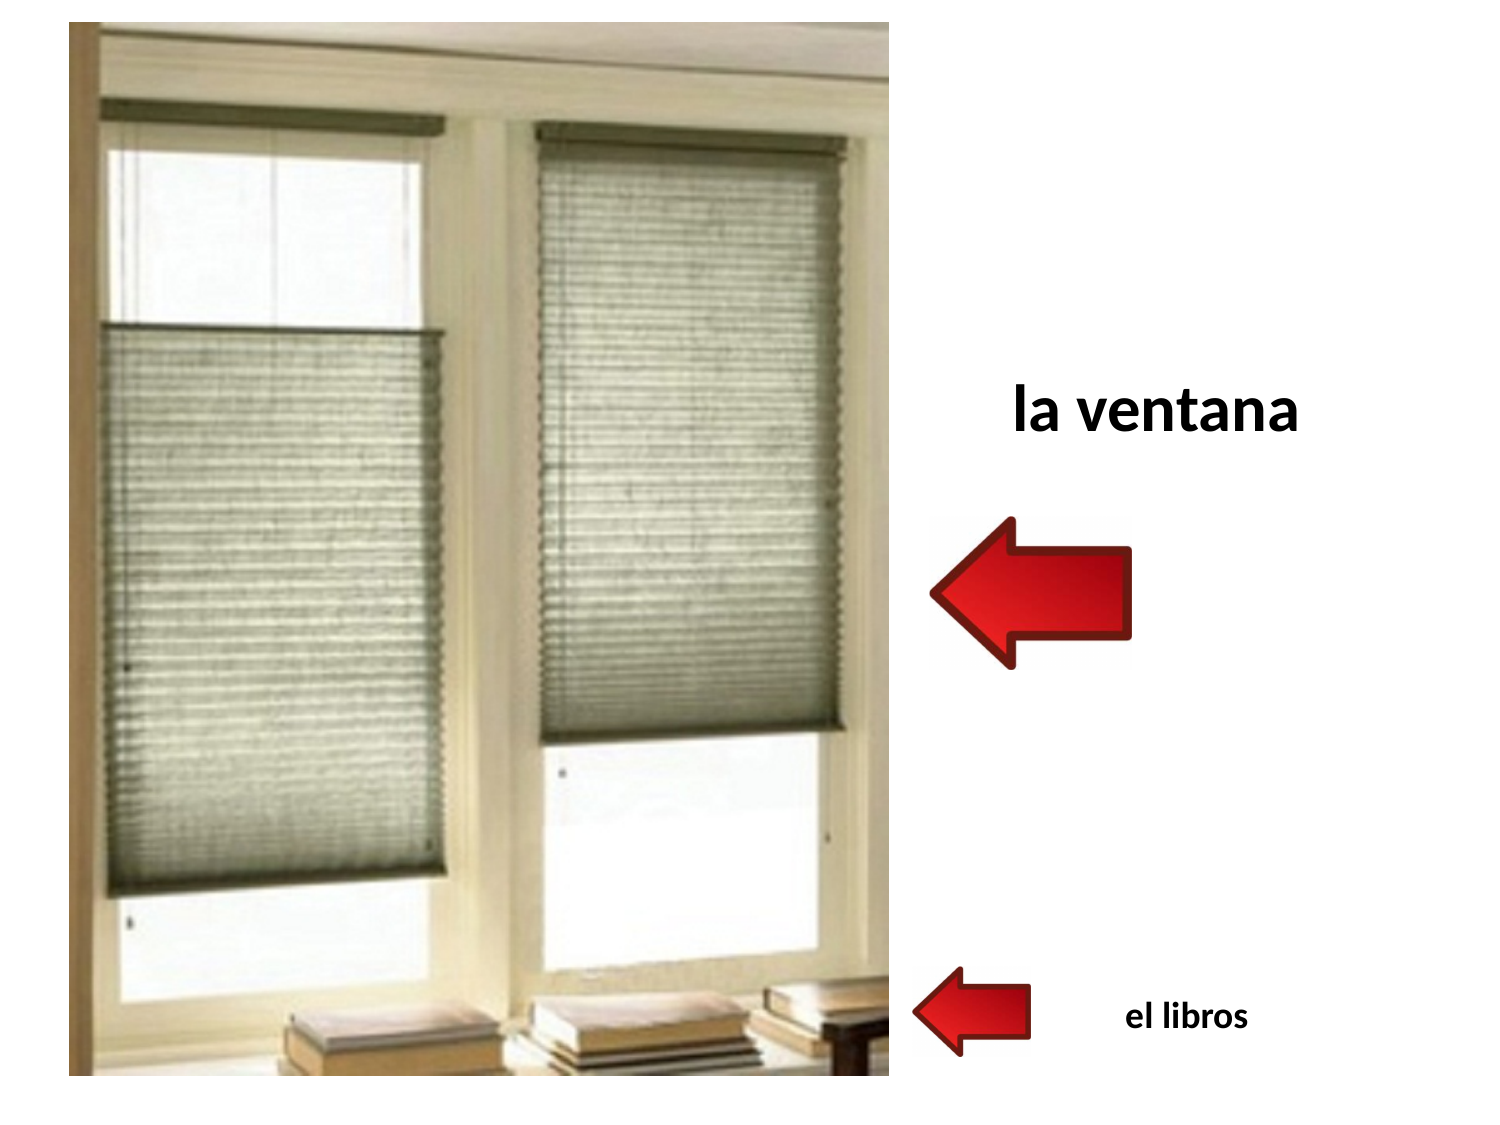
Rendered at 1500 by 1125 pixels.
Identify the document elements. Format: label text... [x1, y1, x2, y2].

picture [911, 966, 1031, 1057]
list la ventana [997, 356, 1341, 478]
picture [69, 21, 889, 1077]
picture [929, 515, 1132, 670]
text_box el libros [1110, 983, 1272, 1044]
